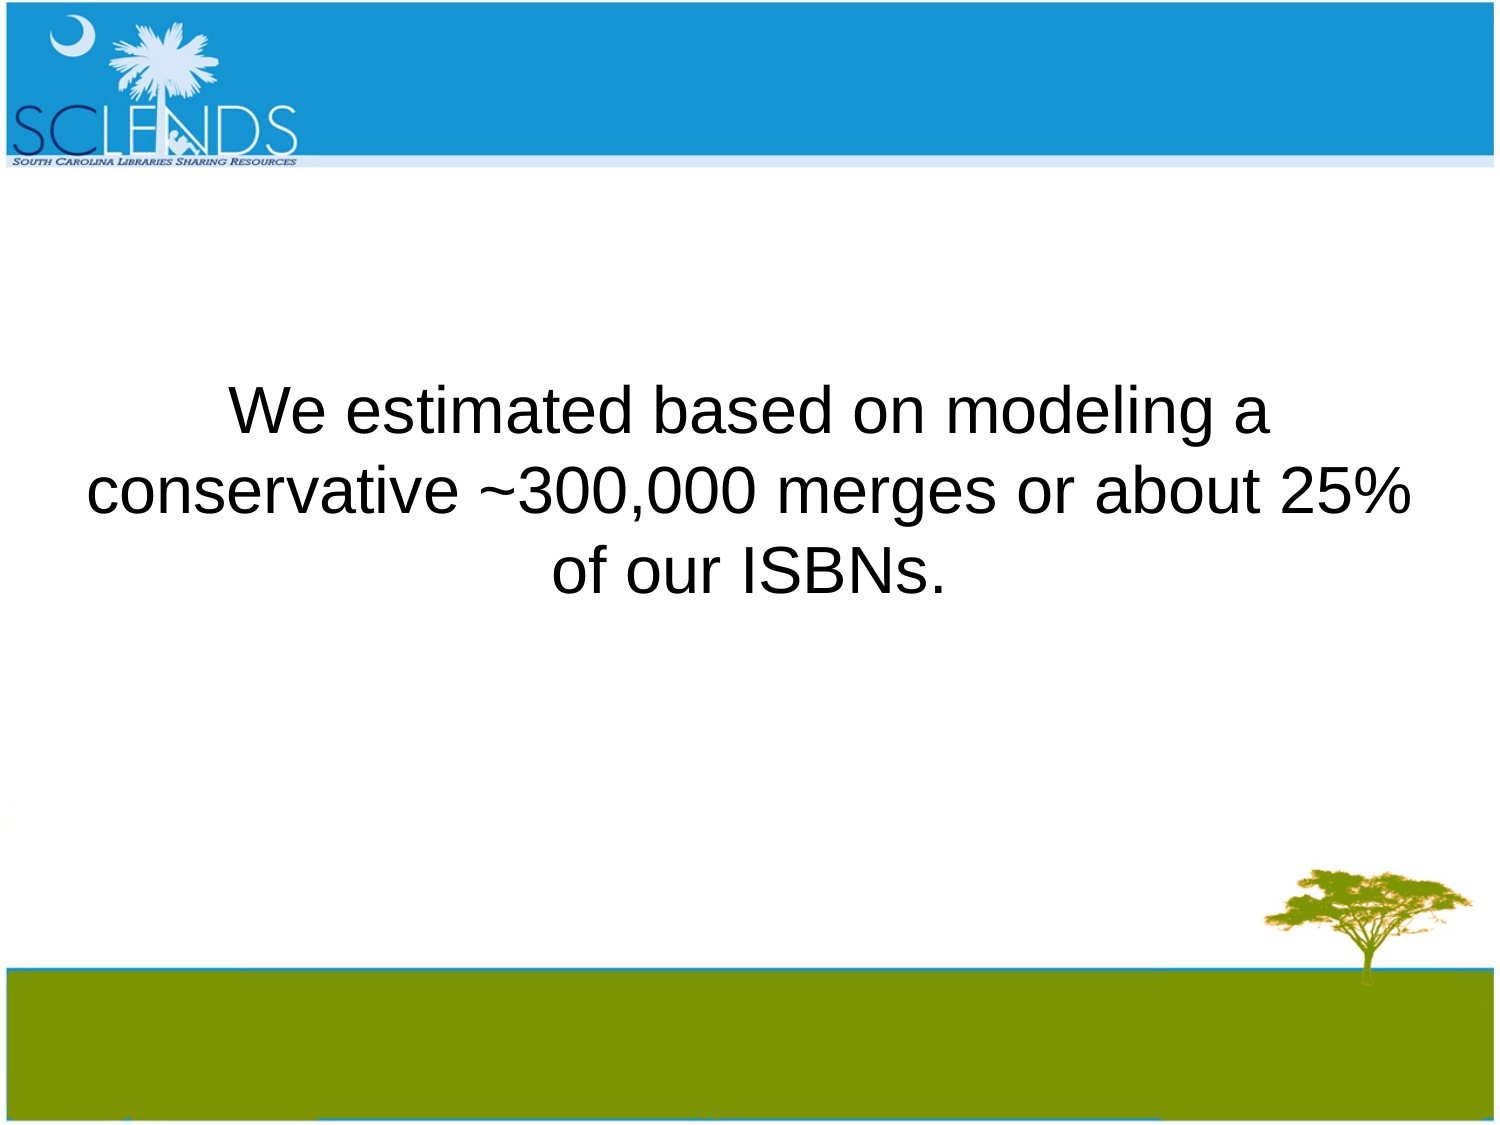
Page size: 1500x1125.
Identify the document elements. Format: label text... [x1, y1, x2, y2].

picture [0, 0, 1500, 1125]
subtitle We estimated based on modeling a conservative ~300,000 merges or about 25% of our ISBNs. [37, 200, 1463, 838]
